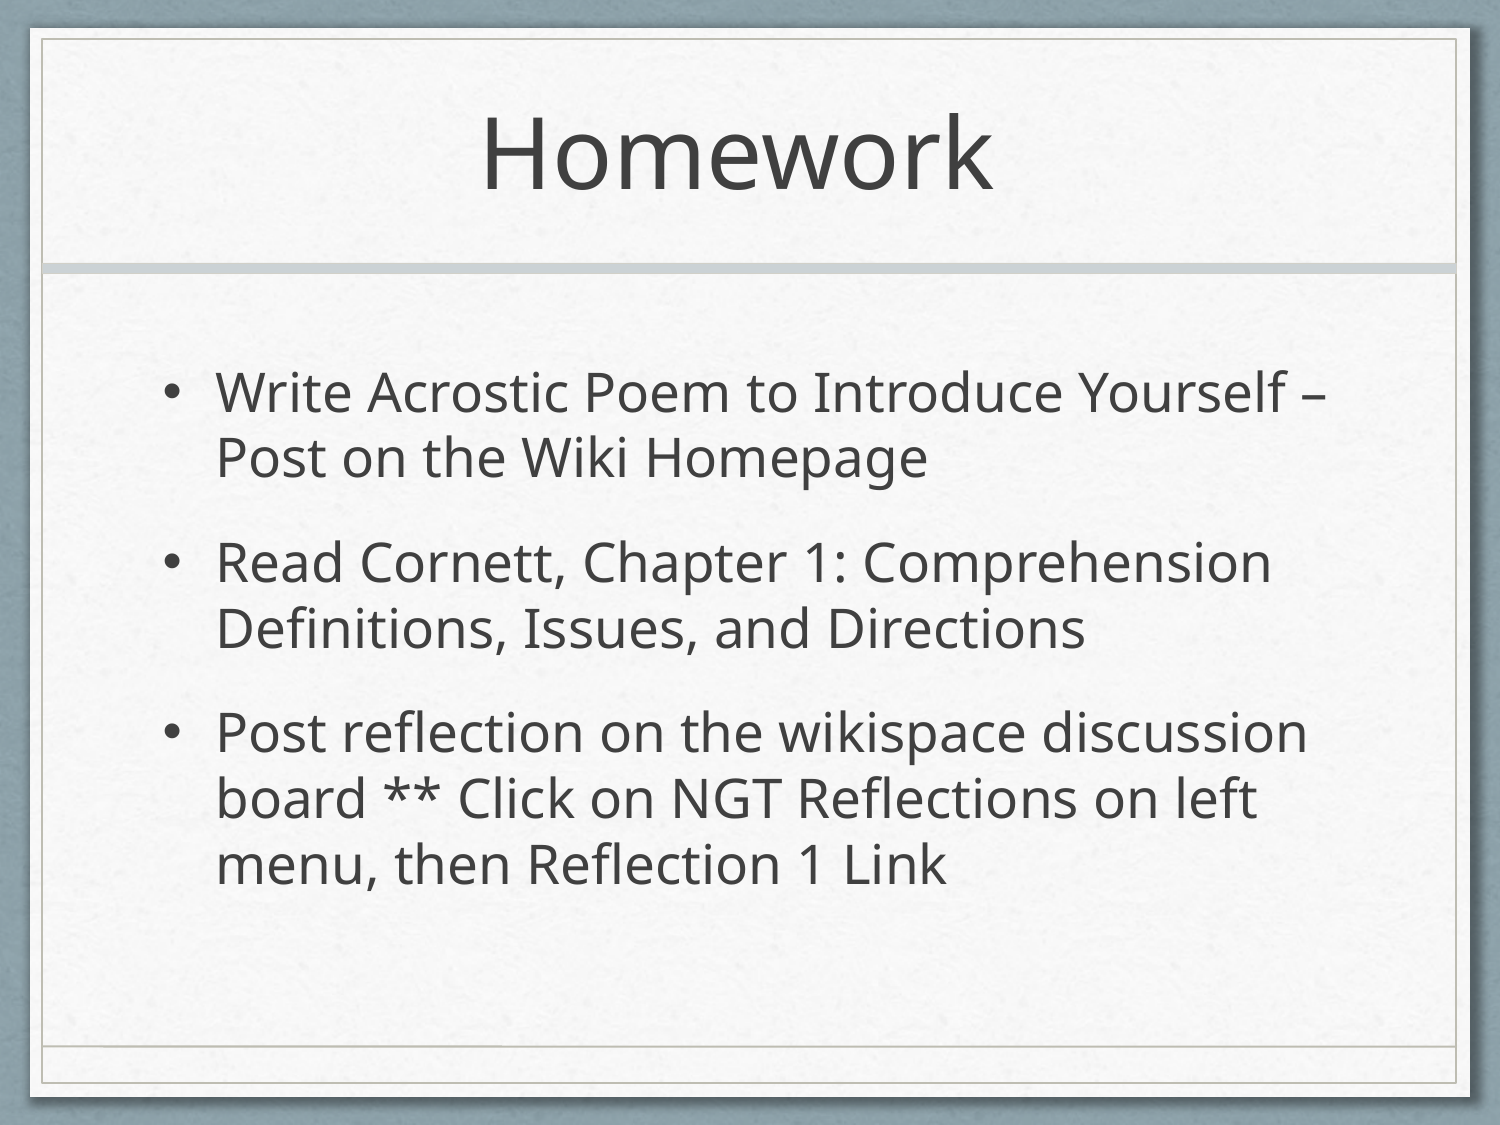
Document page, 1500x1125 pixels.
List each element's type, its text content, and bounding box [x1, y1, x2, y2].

title Homework [147, 40, 1353, 260]
list Write Acrostic Poem to Introduce Yourself – Post on the Wiki Homepage Read Cornett, Chapter 1: Comprehension Definitions, Issues, and Directions Post reflection on the wikispace discussion board ** Click on NGT Reflections on left menu, then Reflection 1 Link [147, 350, 1353, 995]
picture [30, 28, 1470, 1097]
